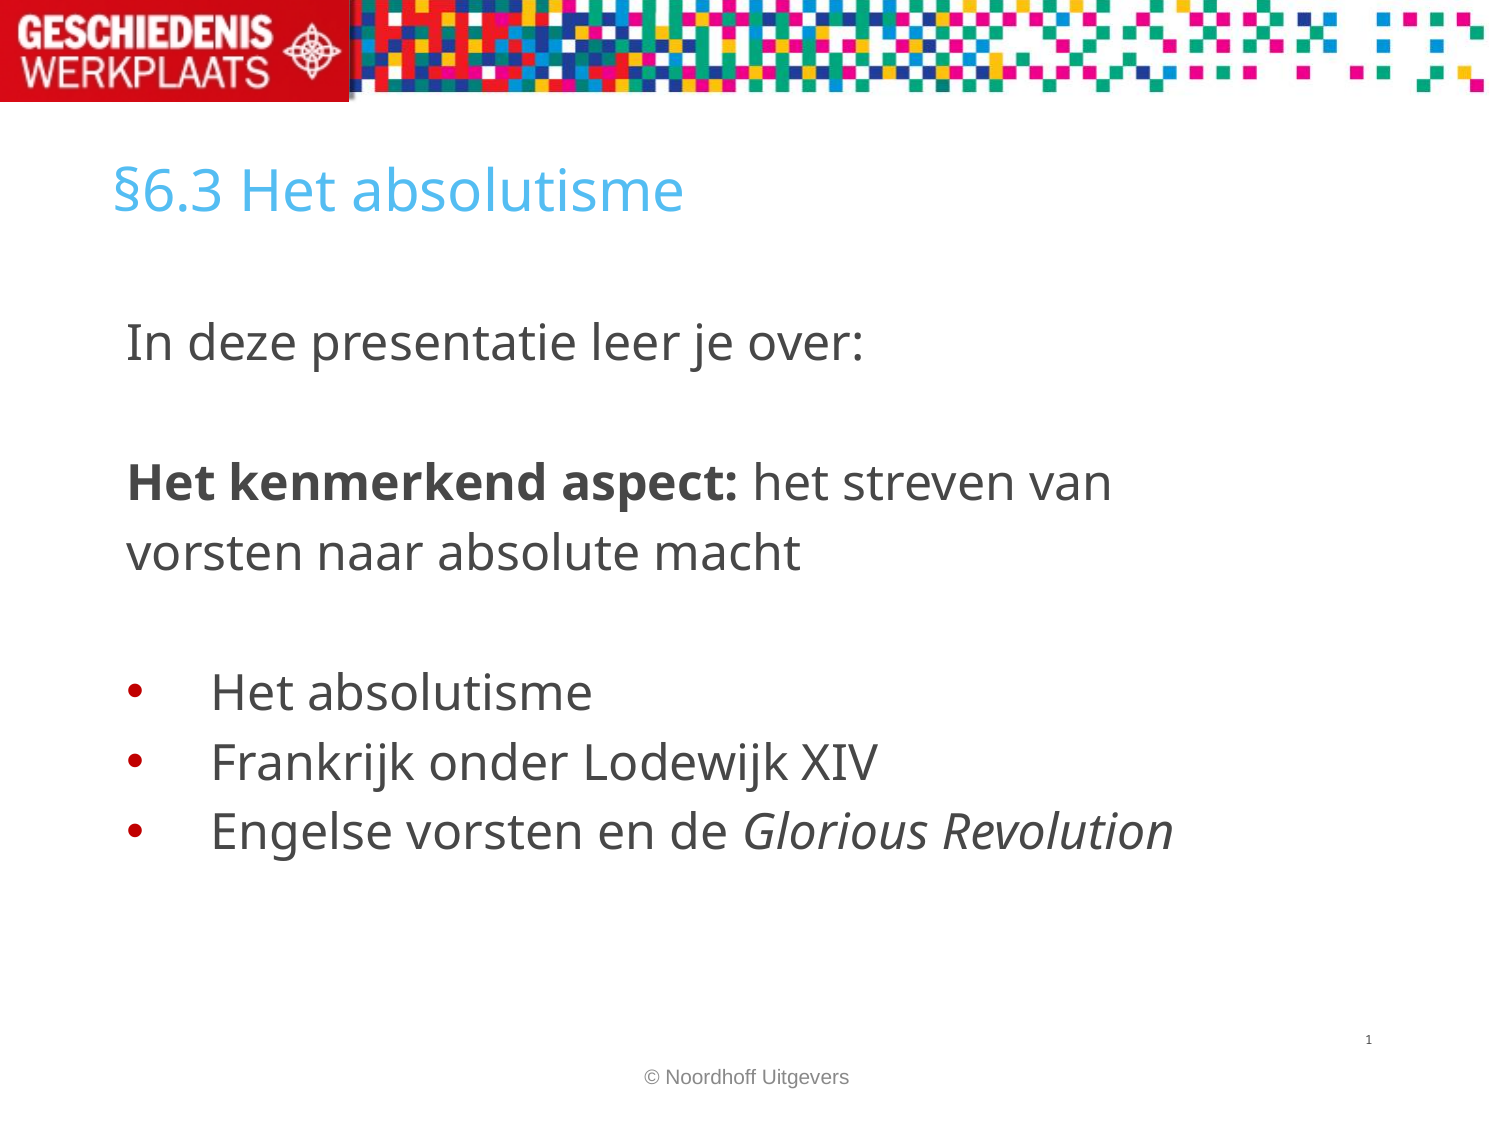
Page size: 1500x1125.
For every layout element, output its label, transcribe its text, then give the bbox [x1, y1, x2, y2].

slide_number 1 [1325, 1025, 1388, 1063]
text_box © Noordhoff Uitgevers [512, 1045, 988, 1106]
title §6.3 Het absolutisme [112, 145, 1401, 256]
list In deze presentatie leer je over: Het kenmerkend aspect: het streven van vorsten naar absolute macht Het absolutisme Frankrijk onder Lodewijk XIV Engelse vorsten en de Glorious Revolution [126, 302, 1424, 988]
picture [0, 0, 1500, 1125]
